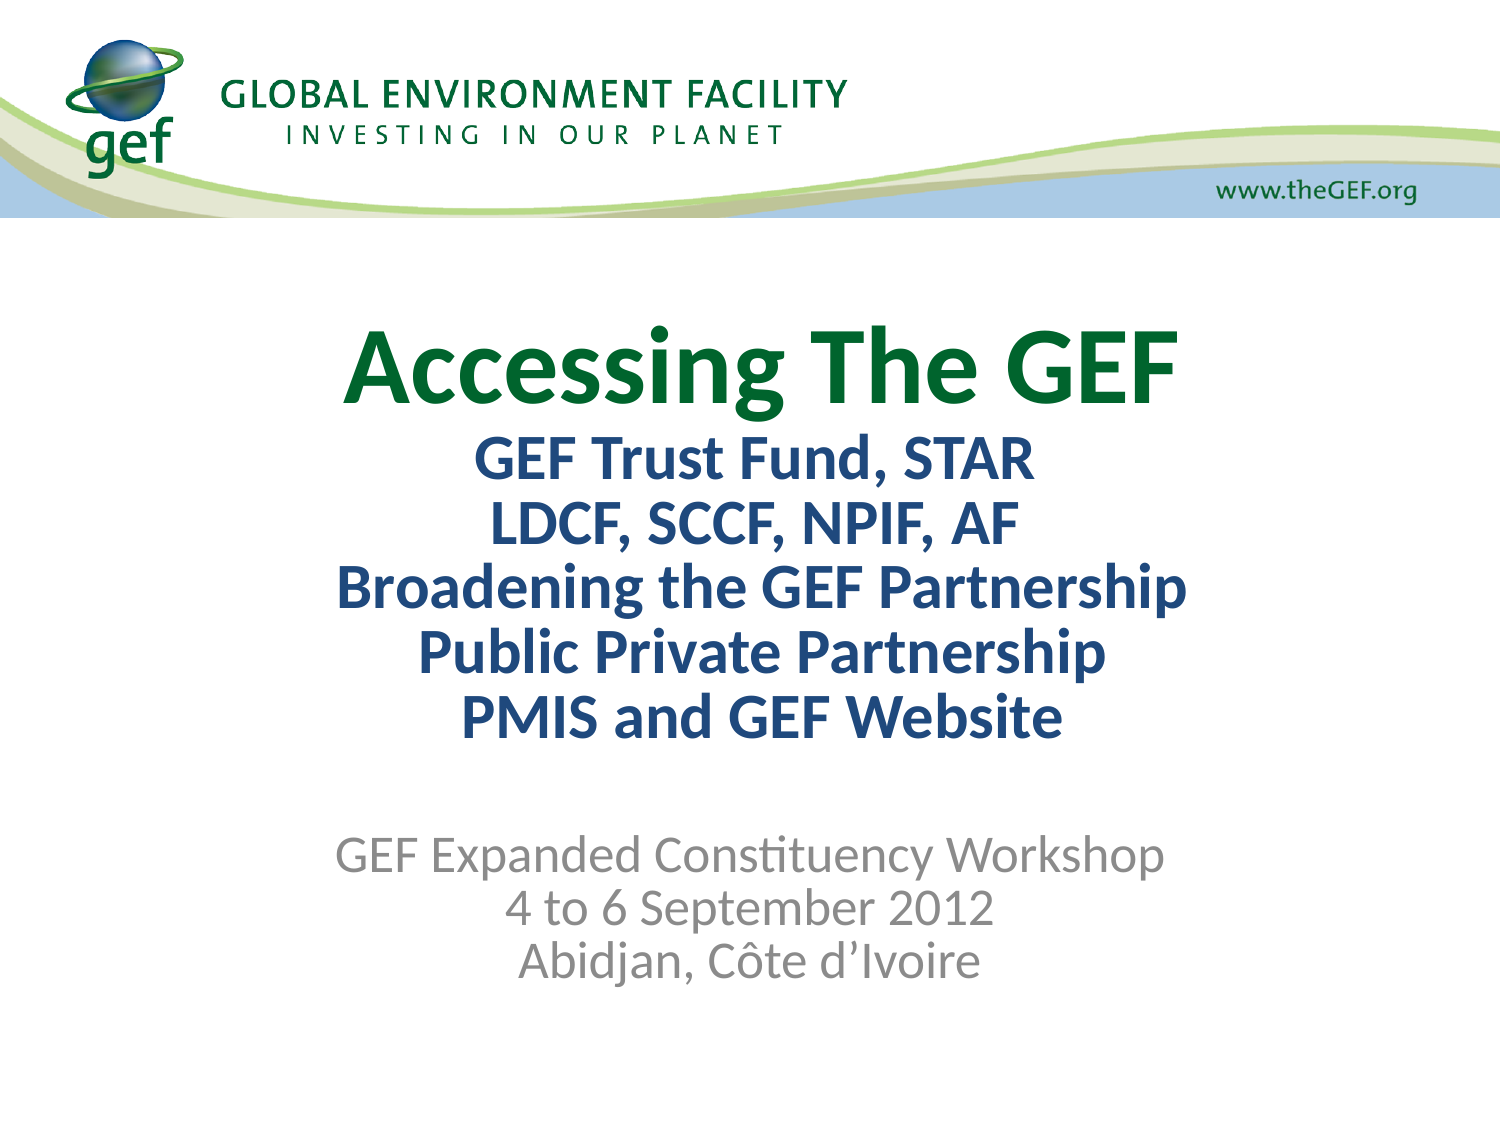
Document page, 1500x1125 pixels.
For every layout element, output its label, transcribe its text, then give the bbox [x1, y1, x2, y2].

title Accessing The GEF GEF Trust Fund, STAR LDCF, SCCF, NPIF, AF Broadening the GEF Partnership Public Private Partnership PMIS and GEF Website [87, 299, 1438, 776]
picture [0, 12, 1500, 218]
subtitle GEF Expanded Constituency Workshop 4 to 6 September 2012 Abidjan, Côte d’Ivoire [149, 824, 1351, 1001]
